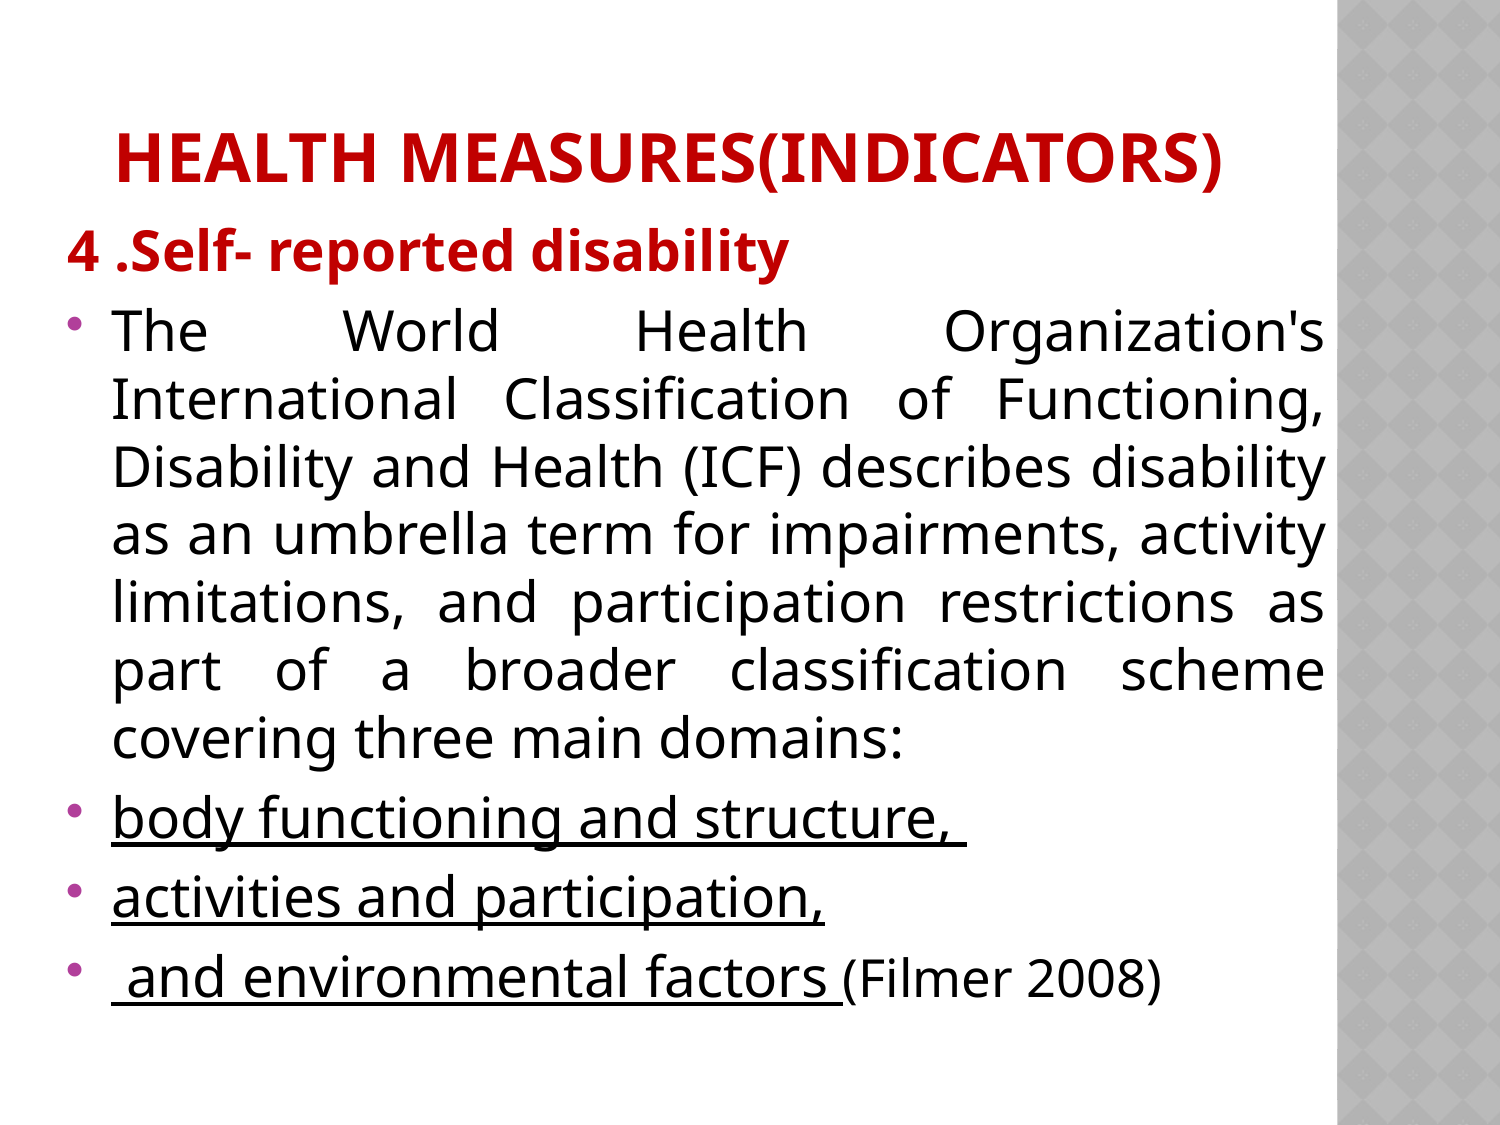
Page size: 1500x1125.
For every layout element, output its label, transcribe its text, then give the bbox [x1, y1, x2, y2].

list 4 .Self- reported disability The World Health Organization's International Classification of Functioning, Disability and Health (ICF) describes disability as an umbrella term for impairments, activity limitations, and participation restrictions as part of a broader classification scheme covering three main domains: body functioning and structure, activities and participation, and environmental factors (Filmer 2008) [53, 208, 1341, 1059]
title Health measures(indicators) [75, 52, 1263, 197]
